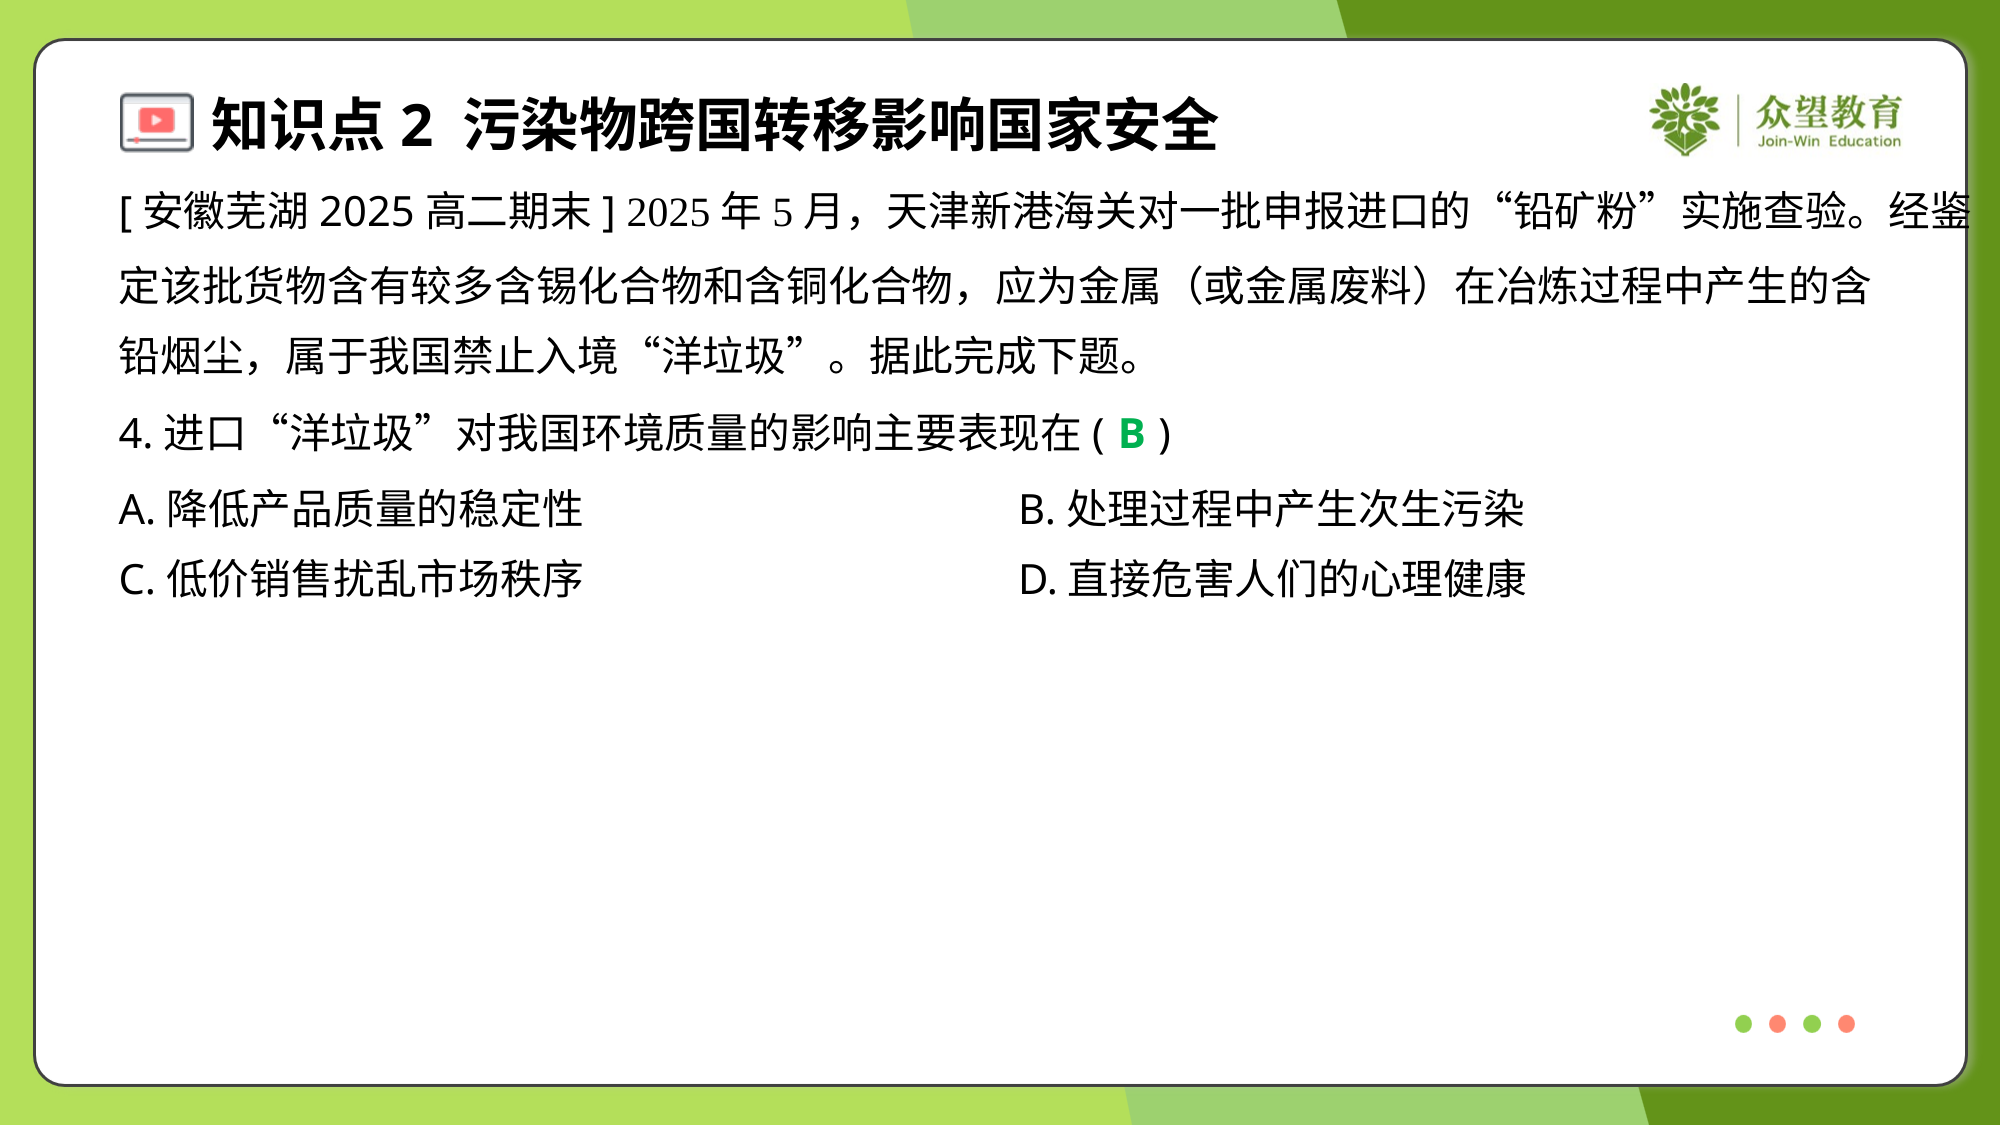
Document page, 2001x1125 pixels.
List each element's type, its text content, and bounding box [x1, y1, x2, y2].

text_box B [1102, 381, 1162, 449]
text_box 4.进口“洋垃圾”对我国环境质量的影响主要表现在( ) [1162, 381, 1883, 448]
text_box 4.进口“洋垃圾”对我国环境质量的影响主要表现在( ) [118, 381, 1102, 448]
text_box A.降低产品质量的稳定性 B.处理过程中产生次生污染 C.低价销售扰乱市场秩序 D.直接危害人们的心理健康 [118, 457, 1883, 596]
text_box [安徽芜湖2025高二期末] 2025年5月，天津新港海关对一批申报进口的“铅矿粉”实施查验。经鉴 定该批货物含有较多含锡化合物和含铜化合物，应为金属（或金属废料）在冶炼过程中产生的含 铅烟尘，属于我国禁止入境“洋垃圾”。据此完成下题。 [118, 159, 1883, 373]
picture [0, 0, 2000, 1125]
